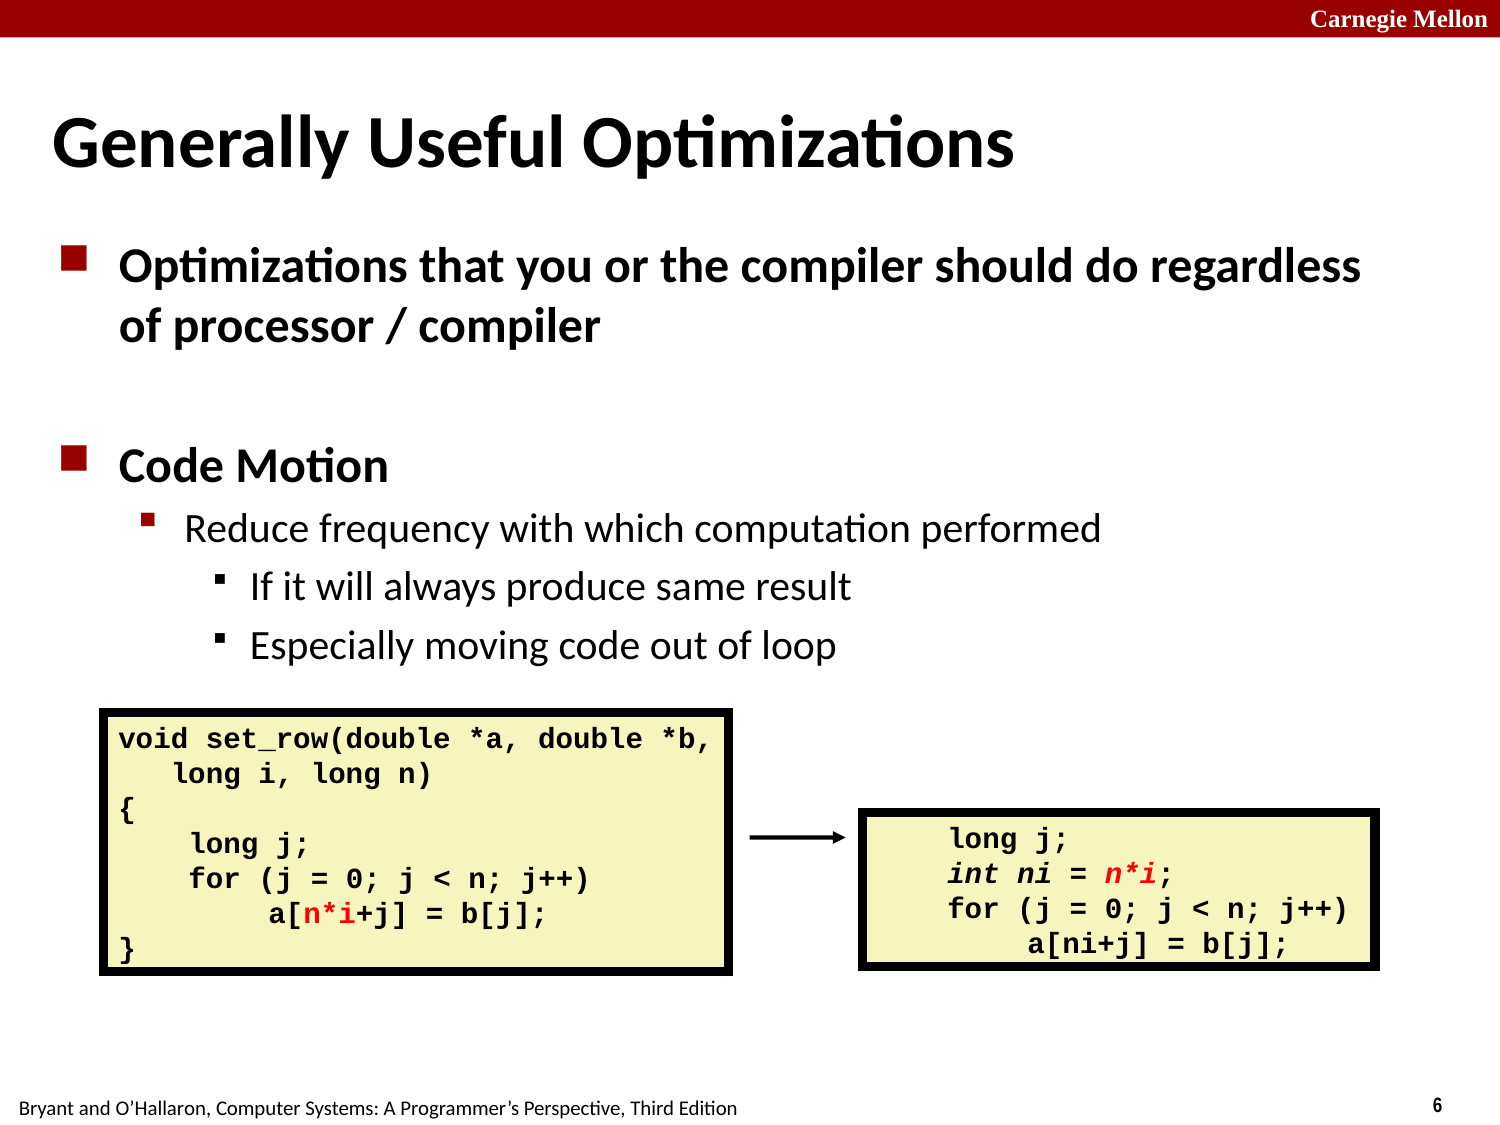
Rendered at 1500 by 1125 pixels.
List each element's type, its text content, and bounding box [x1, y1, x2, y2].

text_box [749, 831, 846, 844]
text_box void set_row(double *a, double *b, long i, long n) { long j; for (j = 0; j < n; j++) a[n*i+j] = b[j]; } [103, 712, 729, 972]
title Generally Useful Optimizations [37, 49, 1408, 225]
text_box long j; int ni = n*i; for (j = 0; j < n; j++) a[ni+j] = b[j]; [862, 812, 1375, 967]
list Optimizations that you or the compiler should do regardless of processor / compiler Code Motion Reduce frequency with which computation performed If it will always produce same result Especially moving code out of loop [47, 224, 1411, 763]
